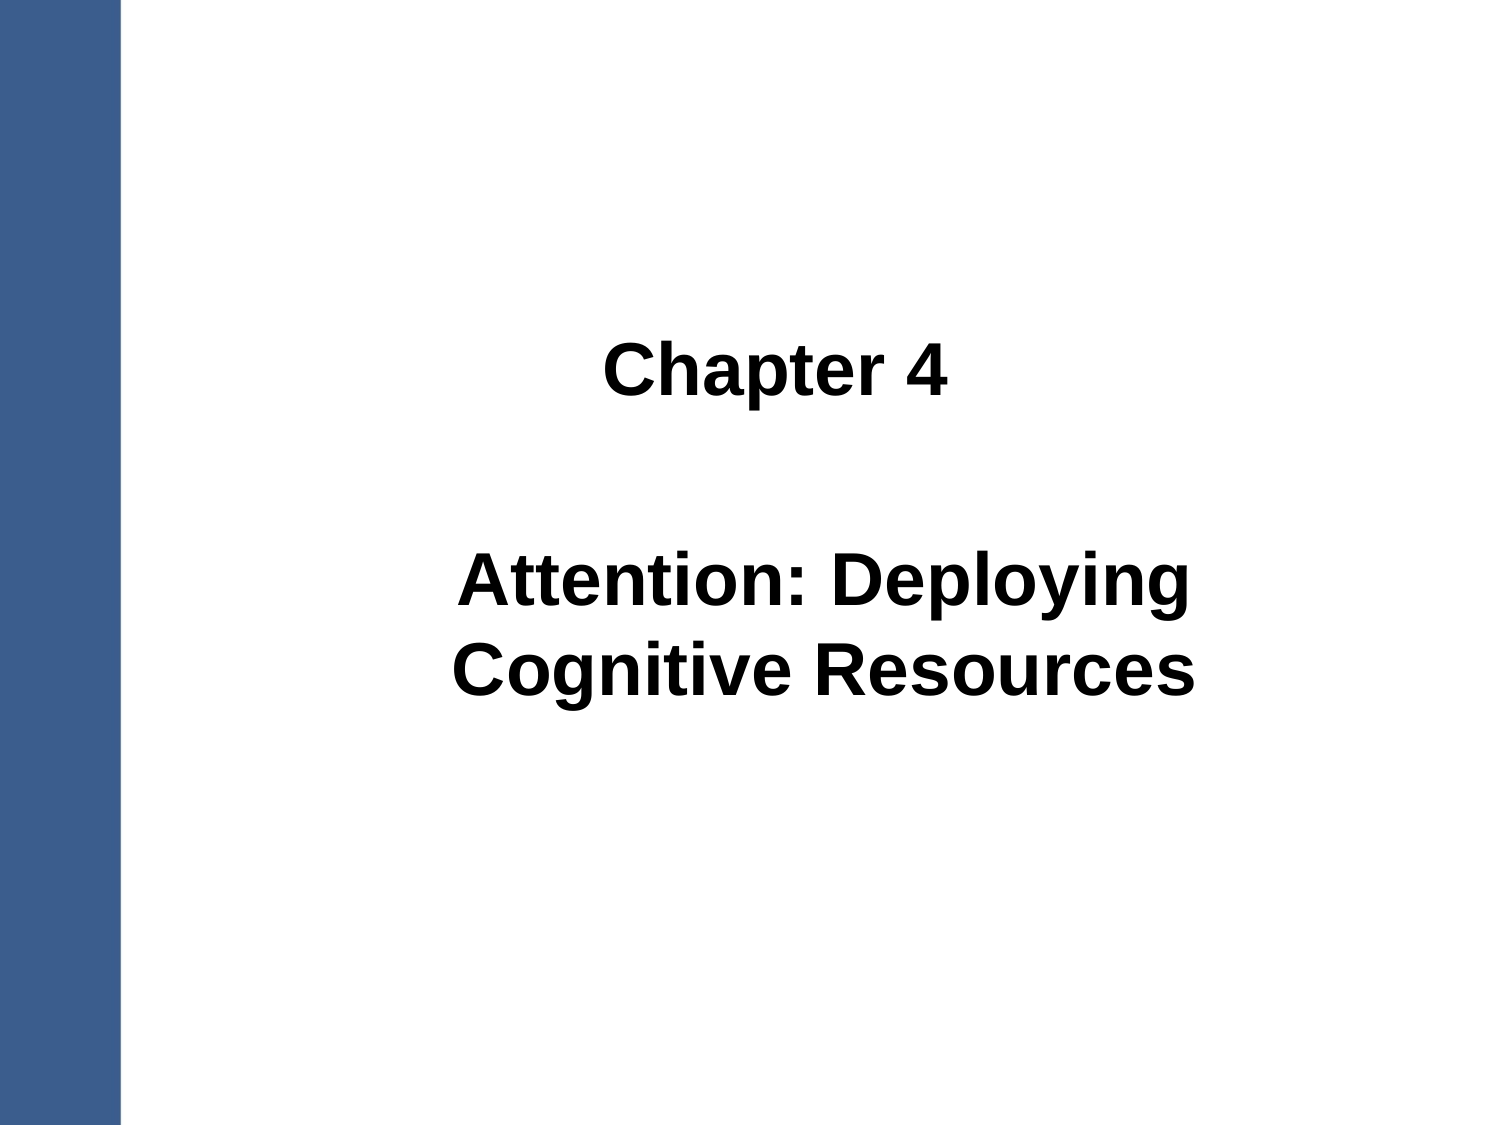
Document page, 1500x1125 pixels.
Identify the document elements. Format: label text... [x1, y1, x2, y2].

subtitle Attention: Deploying Cognitive Resources [299, 523, 1350, 753]
picture [0, 0, 1500, 1125]
title Chapter 4 [587, 275, 1062, 465]
